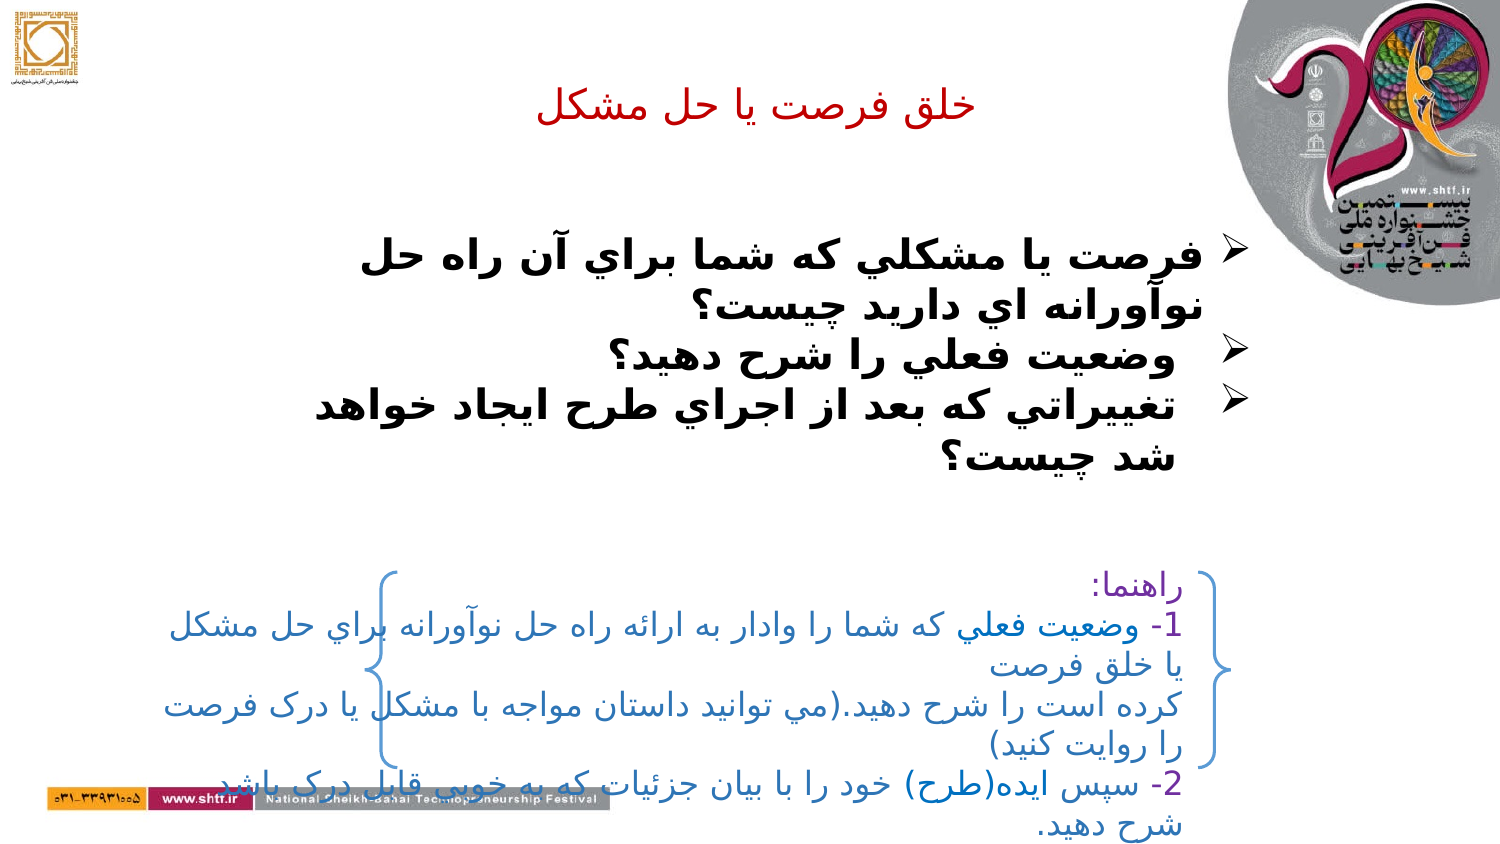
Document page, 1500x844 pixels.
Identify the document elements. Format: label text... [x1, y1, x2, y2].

text_box راهنما: 1- وضعيت فعلي که شما را وادار به ارائه راه حل نوآورانه براي حل مشکل يا خلق فرصت کرده است را شرح دهيد.(مي توانيد داستان مواجه با مشکل يا درک فرصت را روايت کنيد) 2- سپس ايده(طرح) خود را با بيان جزئيات که به خوبي قابل درک باشد شرح دهيد. 3- در نهايت دستاوردي که با اجراي طرح خود حاصل مي شود را شرح دهيد. [143, 515, 1199, 844]
picture [0, 0, 1500, 844]
text_box خلق فرصت يا حل مشکل فرصت يا مشکلي که شما براي آن راه حل نوآورانه اي داريد چيست؟ وضعيت فعلي را شرح دهيد؟ تغييراتي که بعد از اجراي طرح ايجاد خواهد شد چيست؟ [232, 70, 1268, 384]
text_box [1199, 570, 1231, 770]
